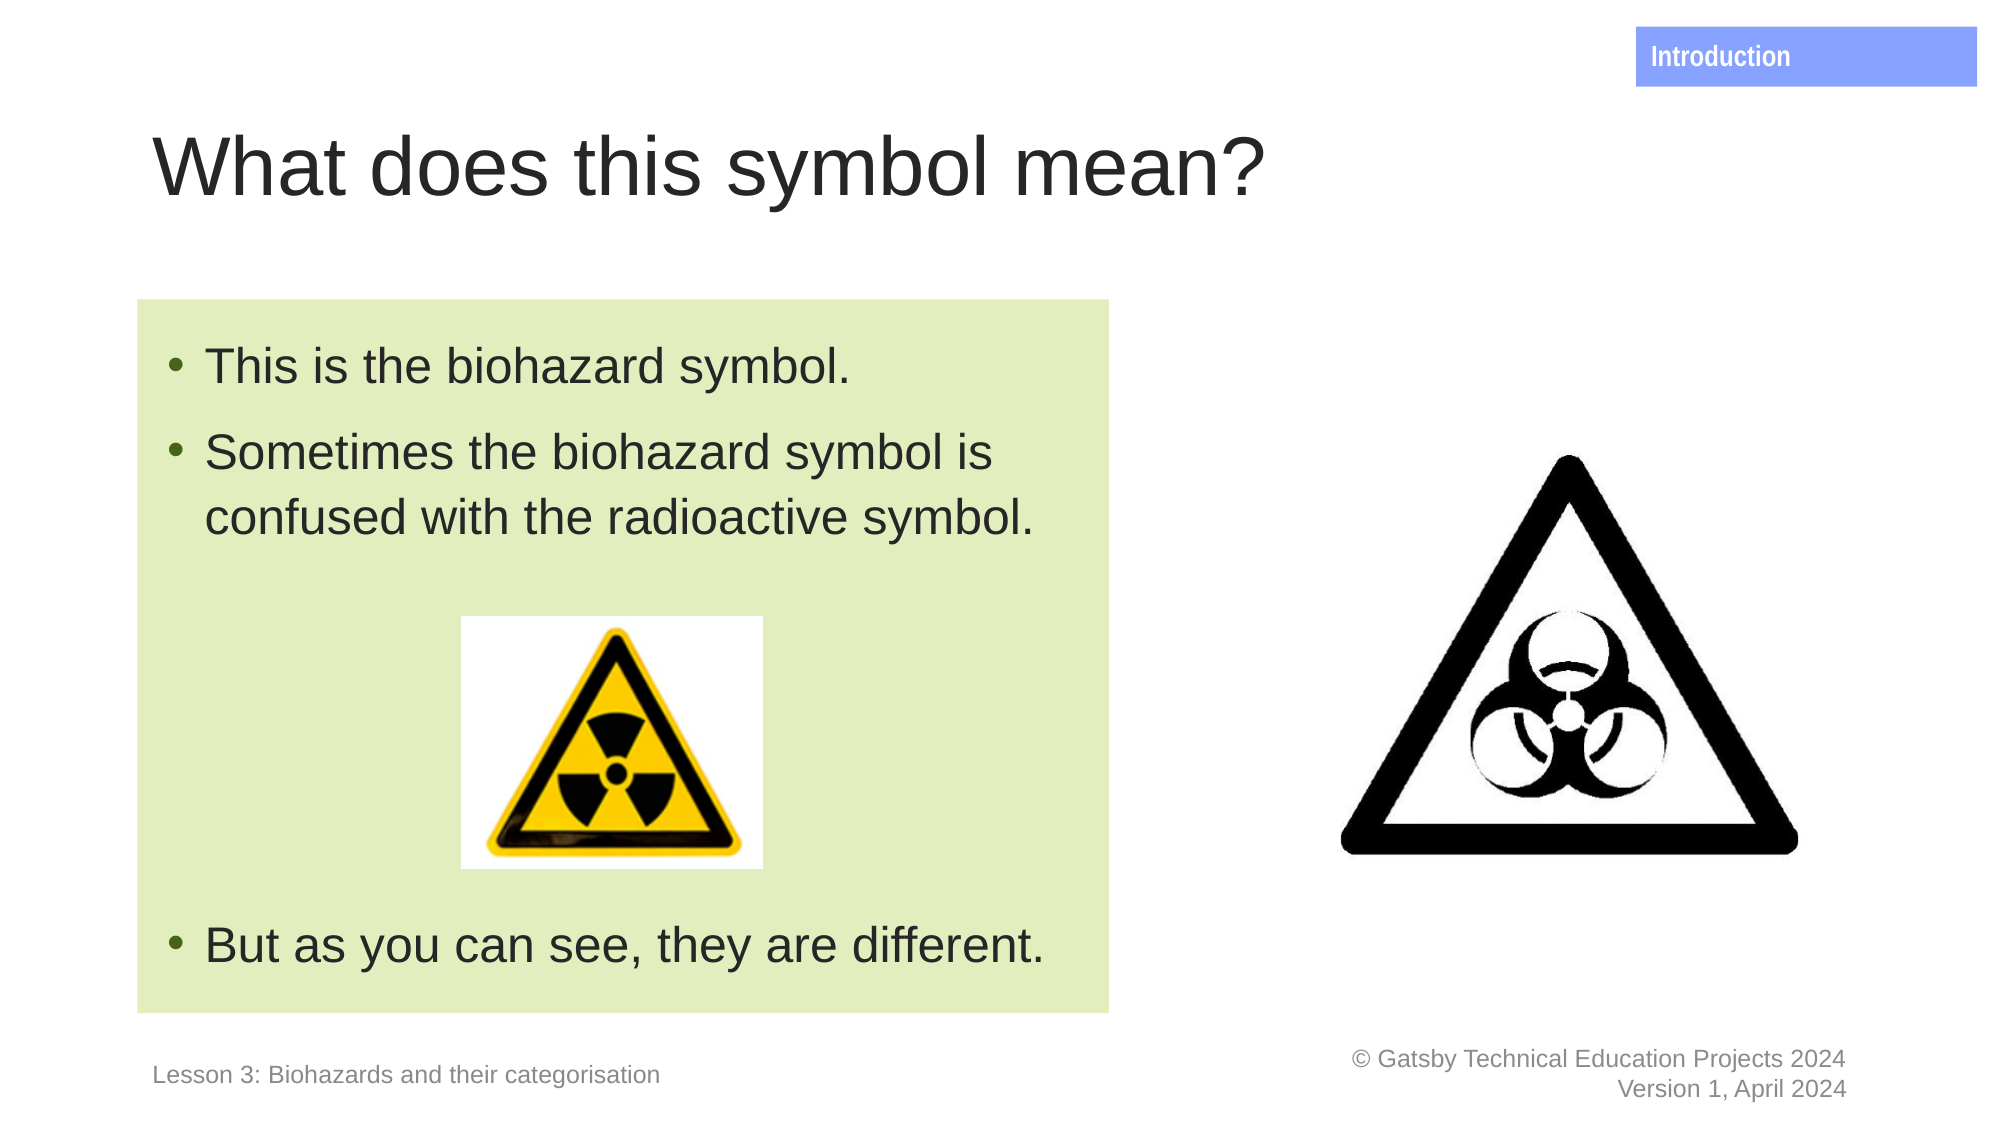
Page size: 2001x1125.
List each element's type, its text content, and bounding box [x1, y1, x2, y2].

list This is the biohazard symbol. Sometimes the biohazard symbol is confused with the radioactive symbol. But as you can see, they are different. [137, 299, 1109, 1014]
picture [1324, 443, 1807, 869]
list Introduction [1636, 26, 1978, 87]
list Lesson 3: Biohazards and their categorisation [137, 1042, 829, 1103]
picture [461, 616, 763, 869]
title What does this symbol mean? [137, 59, 1863, 278]
